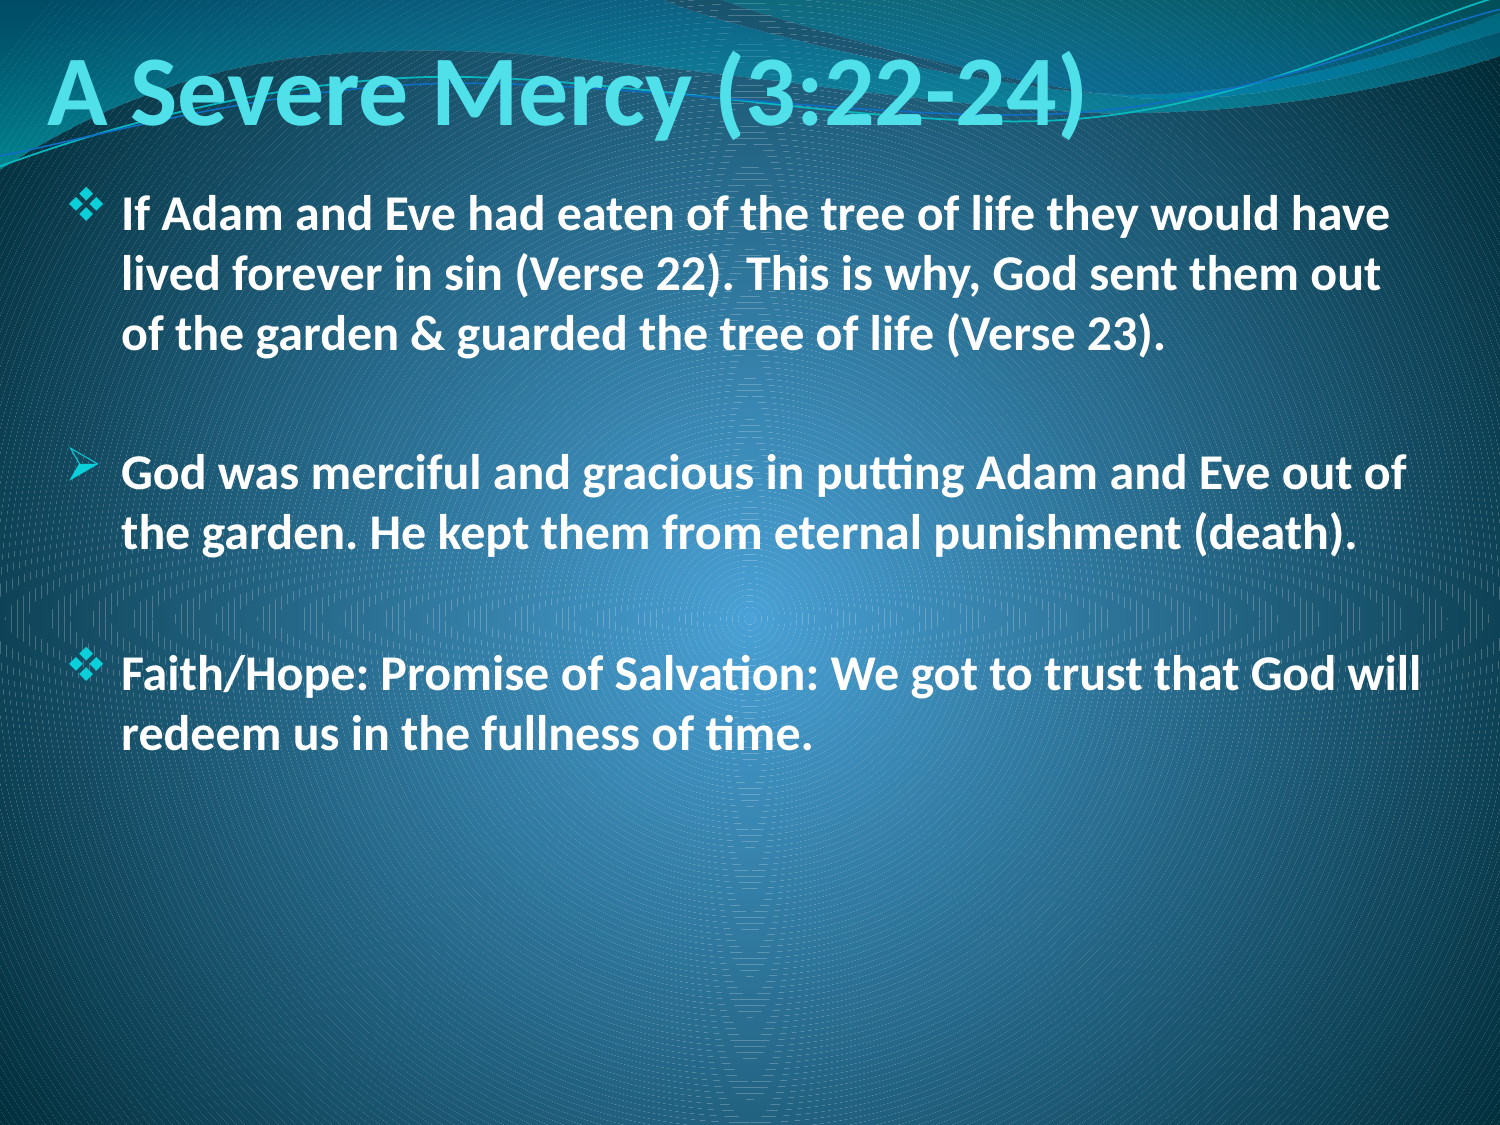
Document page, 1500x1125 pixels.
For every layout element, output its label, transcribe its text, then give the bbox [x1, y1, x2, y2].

subtitle If Adam and Eve had eaten of the tree of life they would have lived forever in sin (Verse 22). This is why, God sent them out of the garden & guarded the tree of life (Verse 23). God was merciful and gracious in putting Adam and Eve out of the garden. He kept them from eternal punishment (death). Faith/Hope: Promise of Salvation: We got to trust that God will redeem us in the fullness of time. [64, 172, 1436, 1059]
title A Severe Mercy (3:22-24) [17, 3, 1483, 145]
